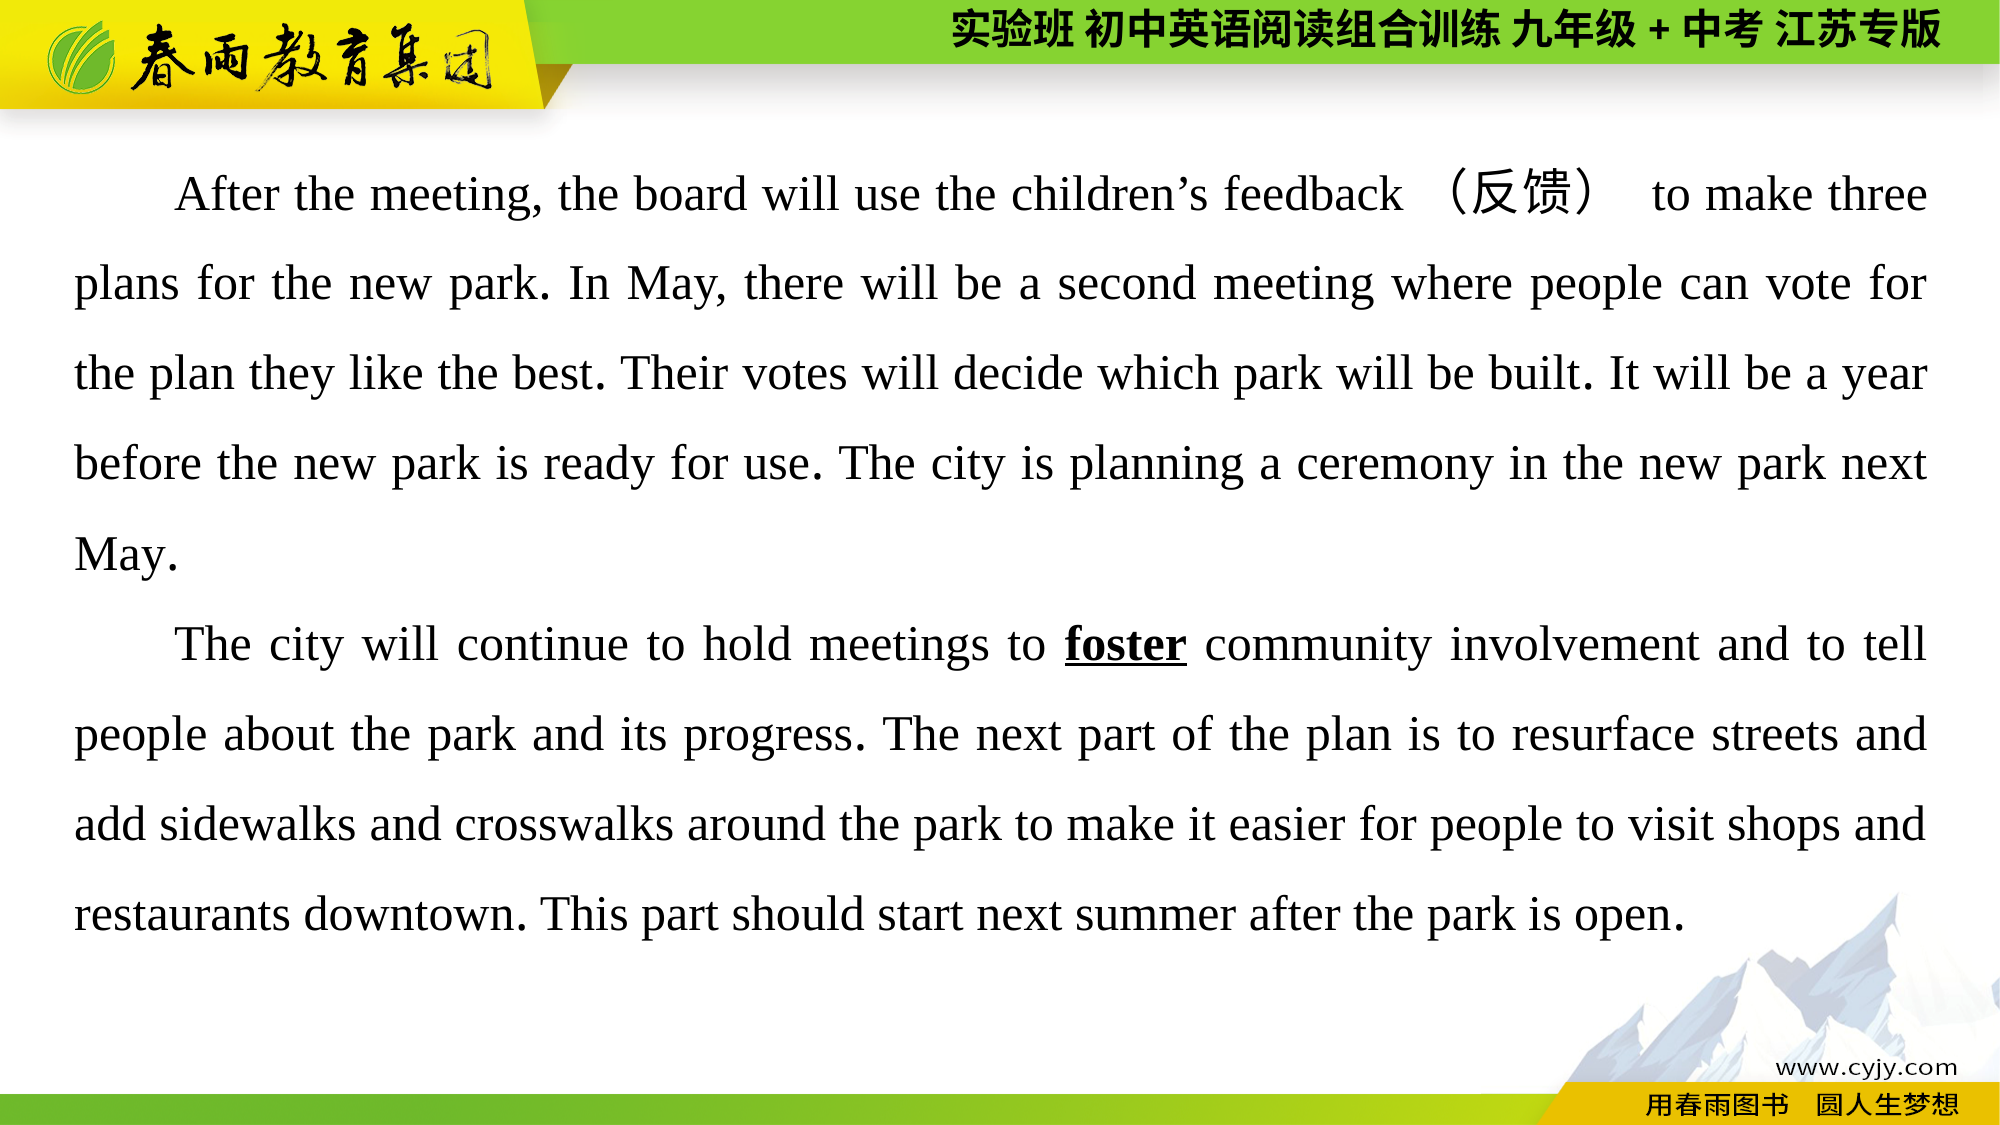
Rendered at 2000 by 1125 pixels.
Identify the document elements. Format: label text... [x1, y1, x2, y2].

list After the meeting, the board will use the children’s feedback（反馈） to make three plans for the new park. In May, there will be a second meeting where people can vote for the plan they like the best. Their votes will decide which park will be built. It will be a year before the new park is ready for use. The city is planning a ceremony in the new park next May. The city will continue to hold meetings to foster community involvement and to tell people about the park and its progress. The next part of the plan is to resurface streets and add sidewalks and crosswalks around the park to make it easier for people to visit shops and restaurants downtown. This part should start next summer after the park is open. [59, 122, 1944, 944]
picture [0, 0, 2000, 1125]
